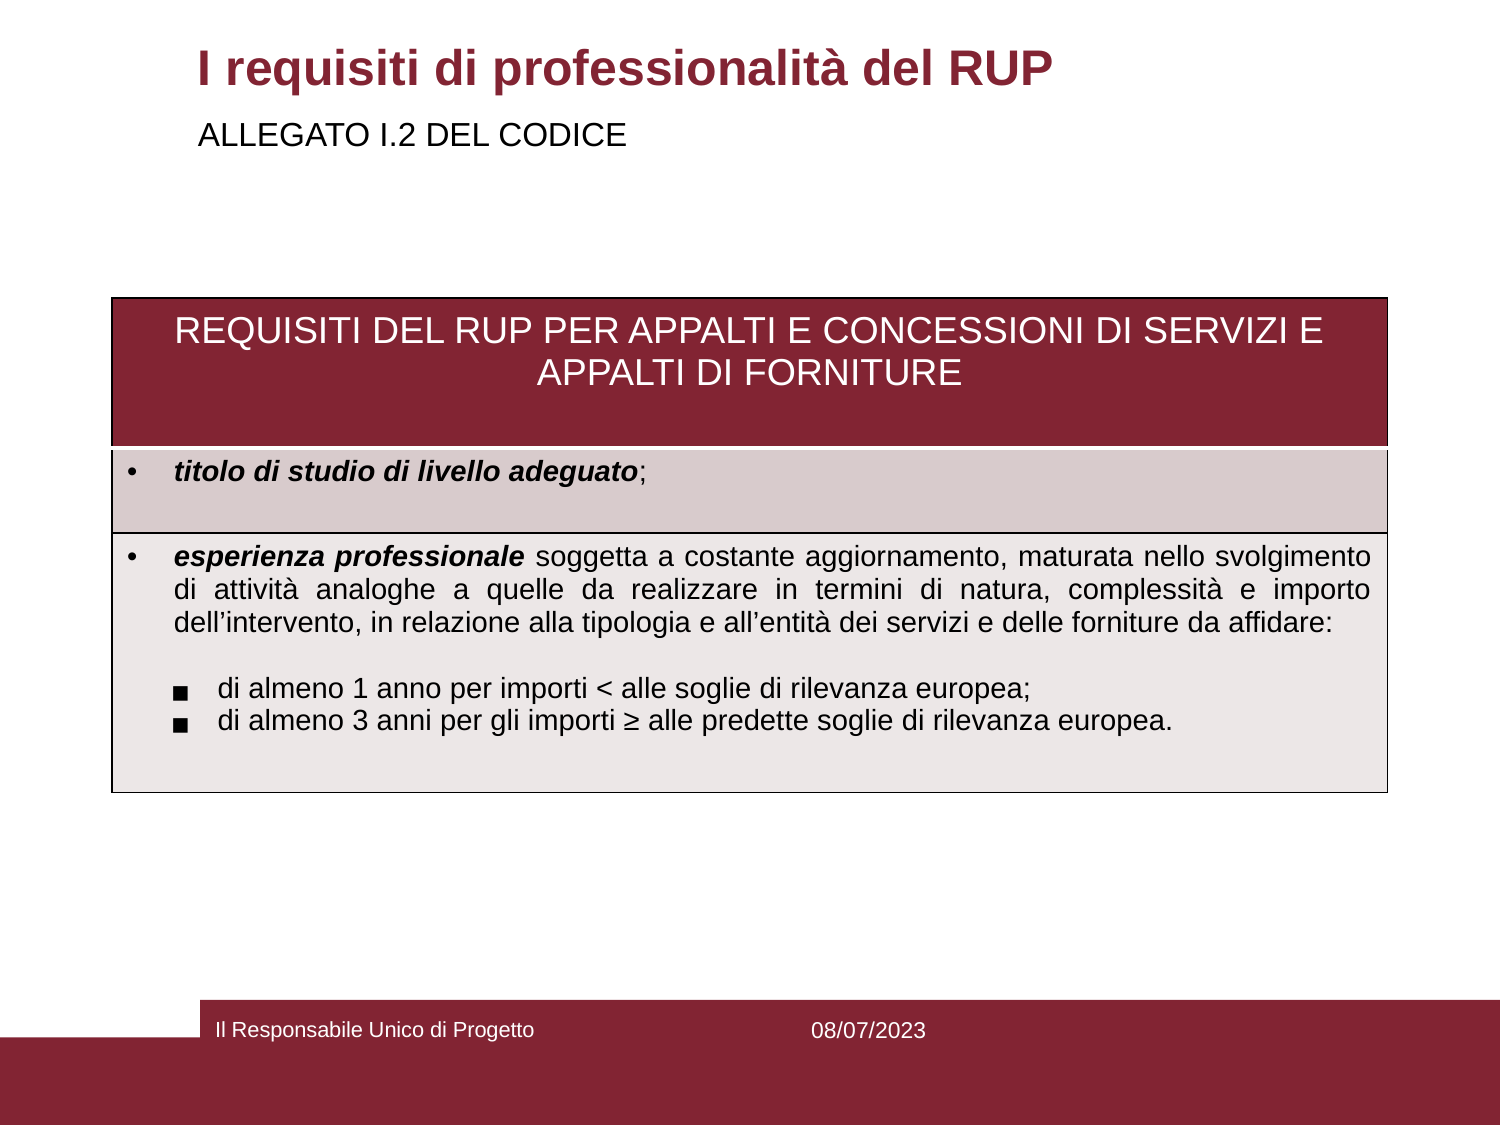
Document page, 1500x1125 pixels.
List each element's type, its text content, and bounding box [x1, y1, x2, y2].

footer Il Responsabile Unico di Progetto [200, 1008, 733, 1084]
table_cell titolo di studio di livello adeguato; [113, 450, 1387, 532]
list [45, 232, 1459, 917]
title I requisiti di professionalità del RUP [182, 27, 1400, 111]
table_header REQUISITI DEL RUP PER APPALTI E CONCESSIONI DI SERVIZI E APPALTI DI FORNITURE [113, 299, 1387, 446]
text_box ALLEGATO I.2 DEL CODICE [182, 105, 1399, 161]
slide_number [733, 1008, 1025, 1084]
table_cell esperienza professionale soggetta a costante aggiornamento, maturata nello svolgimento di attività analoghe a quelle da realizzare in termini di natura, complessità e importo dell’intervento, in relazione alla tipologia e all’entità dei servizi e delle forniture da affidare: di almeno 1 anno per importi < alle soglie di rilevanza europea; di almeno 3 anni per gli importi ≥ alle predette soglie di rilevanza europea. [113, 534, 1387, 792]
